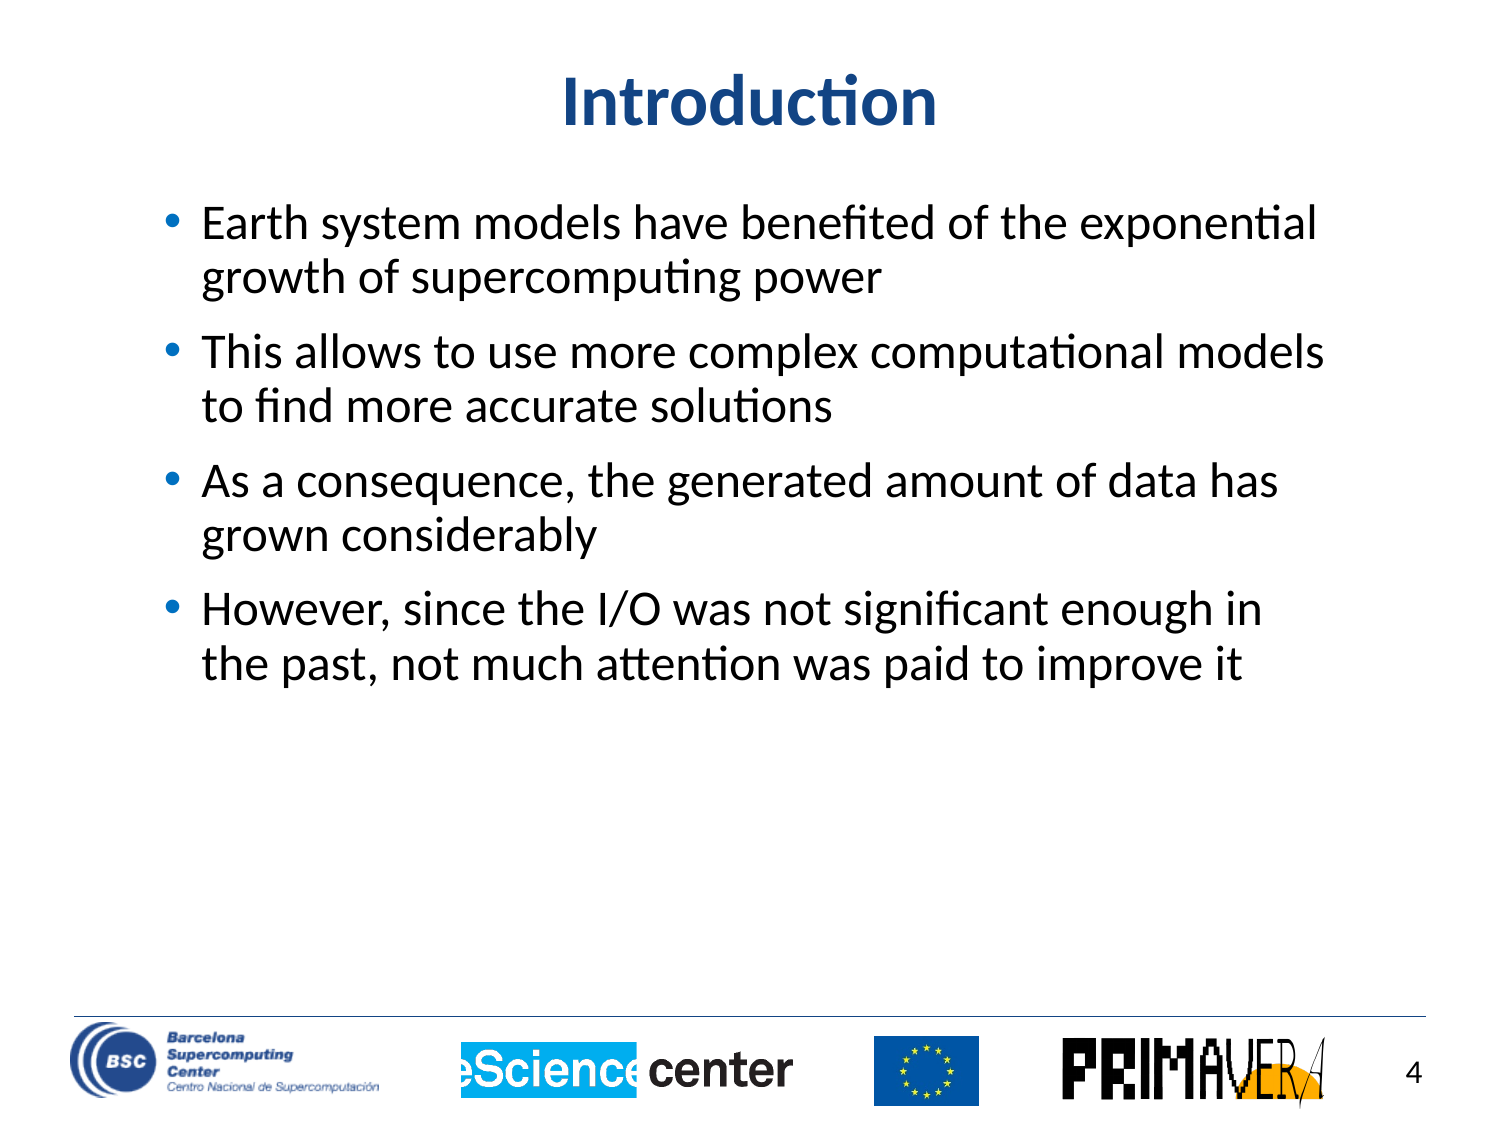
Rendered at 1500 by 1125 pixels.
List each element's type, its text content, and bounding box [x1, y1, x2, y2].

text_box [73, 1016, 1438, 1109]
title Introduction [192, 45, 1308, 159]
list Earth system models have benefited of the exponential growth of supercomputing power This allows to use more complex computational models to find more accurate solutions As a consequence, the generated amount of data has grown considerably However, since the I/O was not significant enough in the past, not much attention was paid to improve it [140, 166, 1360, 1006]
